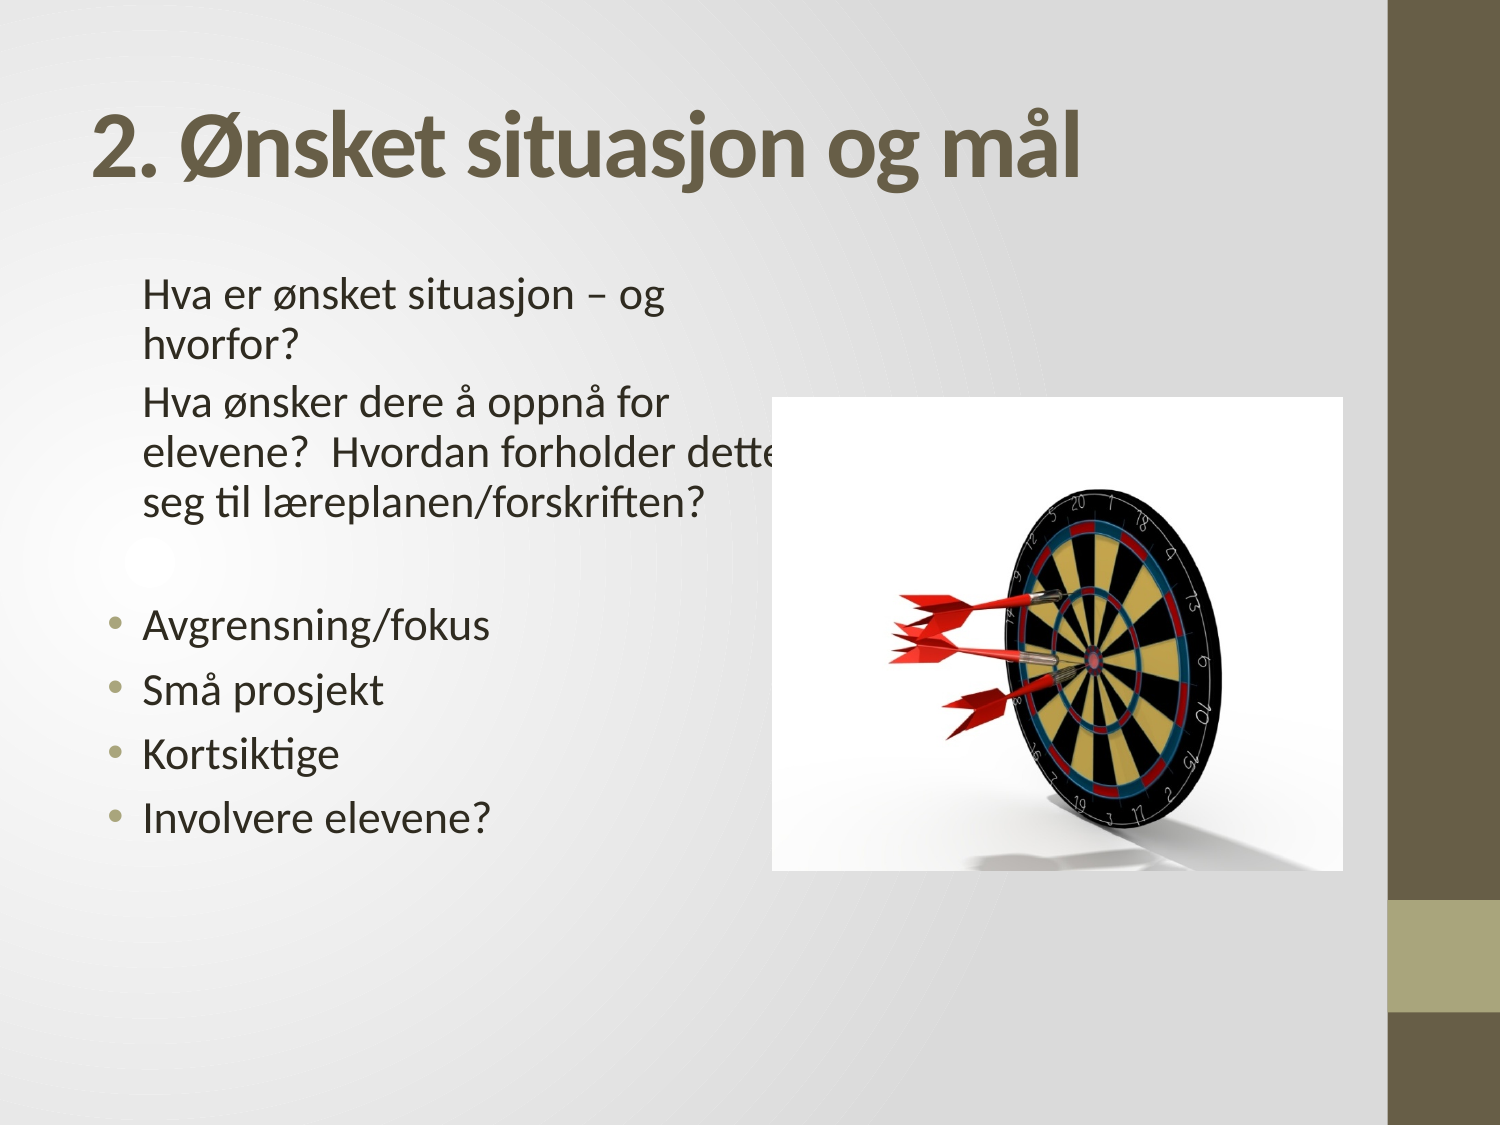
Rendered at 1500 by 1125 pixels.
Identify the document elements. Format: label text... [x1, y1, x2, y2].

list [771, 396, 1343, 871]
list Hva er ønsket situasjon – og hvorfor? Hva ønsker dere å oppnå for elevene? Hvordan forholder dette seg til læreplanen/forskriften? Avgrensning/fokus Små prosjekt Kortsiktige Involvere elevene? [75, 262, 809, 1005]
title 2. Ønsket situasjon og mål [75, 45, 1325, 233]
